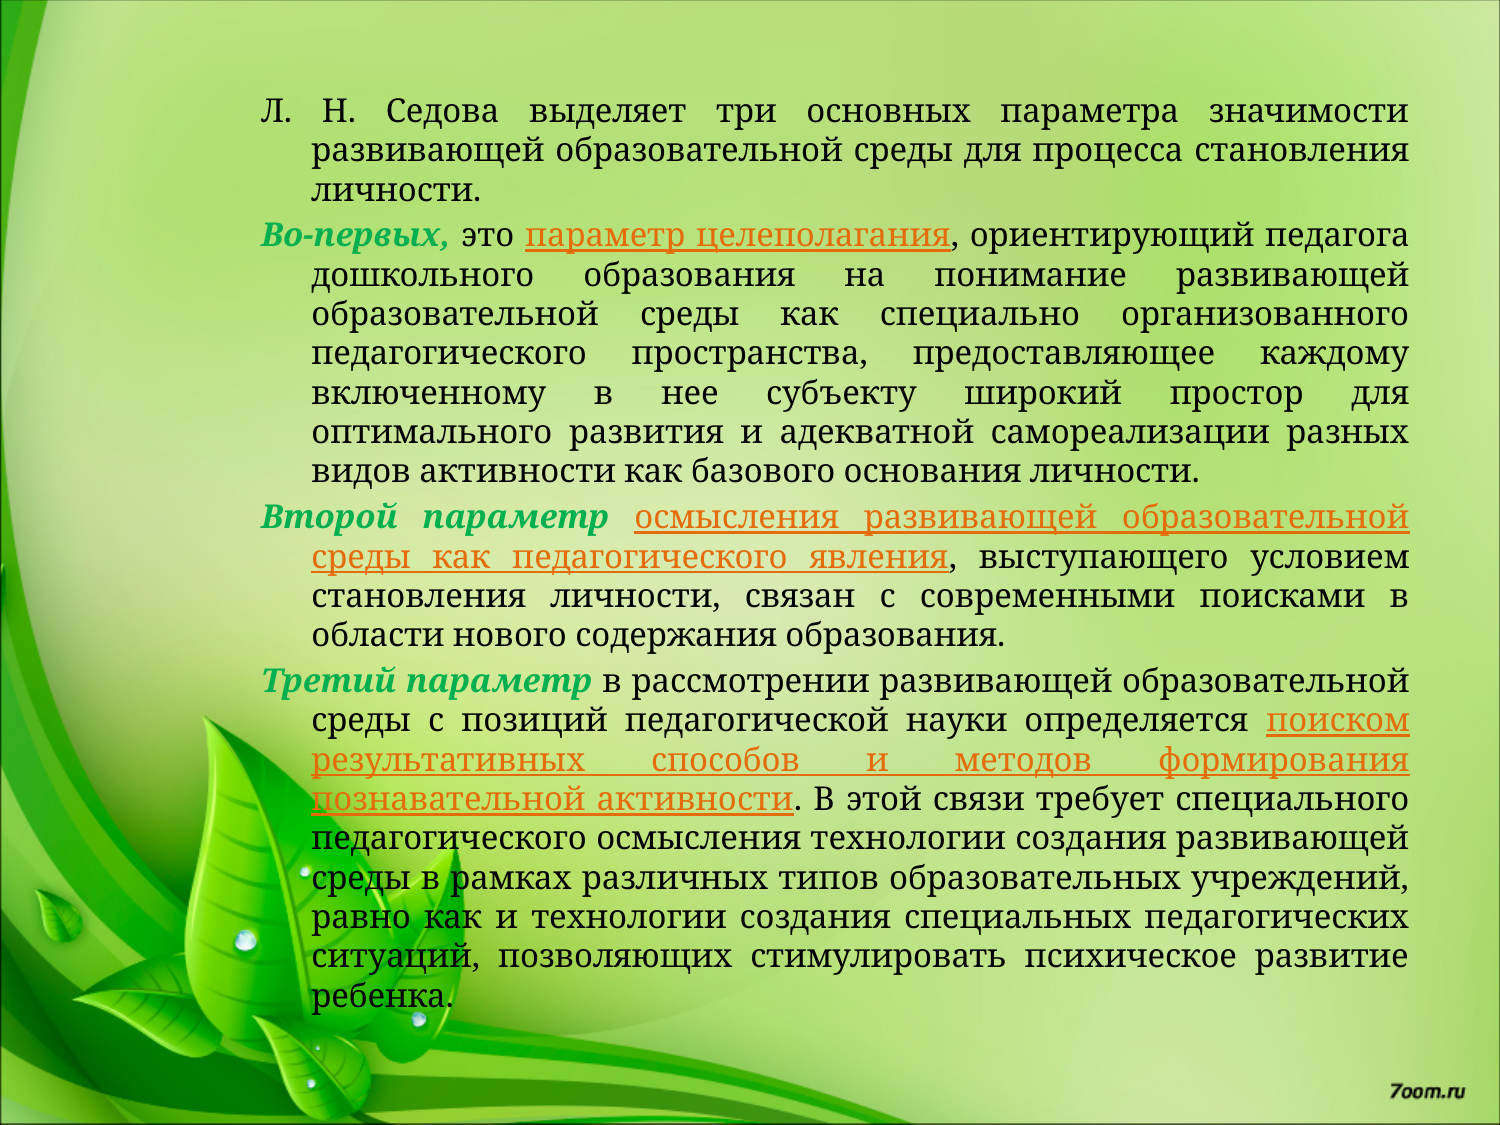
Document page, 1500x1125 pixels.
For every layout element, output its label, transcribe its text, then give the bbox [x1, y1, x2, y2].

picture [0, 0, 1500, 1125]
list Л. Н. Седова выделяет три основных параметра значимости развивающей образовательной среды для процесса становления личности. Во-первых, это параметр целеполагания, ориентирующий педагога дошкольного образования на понимание развивающей образовательной среды как специально организованного педагогического пространства, предоставляющее каждому включенному в нее субъекту широкий простор для оптимального развития и адекватной самореализации разных видов активности как базового основания личности. Второй параметр осмысления развивающей образовательной среды как педагогического явления, выступающего условием становления личности, связан с современными поисками в области нового содержания образования. Третий параметр в рассмотрении развивающей образовательной среды с позиций педагогической науки определяется поиском результативных способов и методов формирования познавательной активности. В этой связи требует специального педагогического осмысления технологии создания развивающей среды в рамках различных типов образовательных учреждений, равно как и технологии создания специальных педагогических ситуаций, позволяющих стимулировать психическое развитие ребенка. [246, 82, 1425, 1043]
